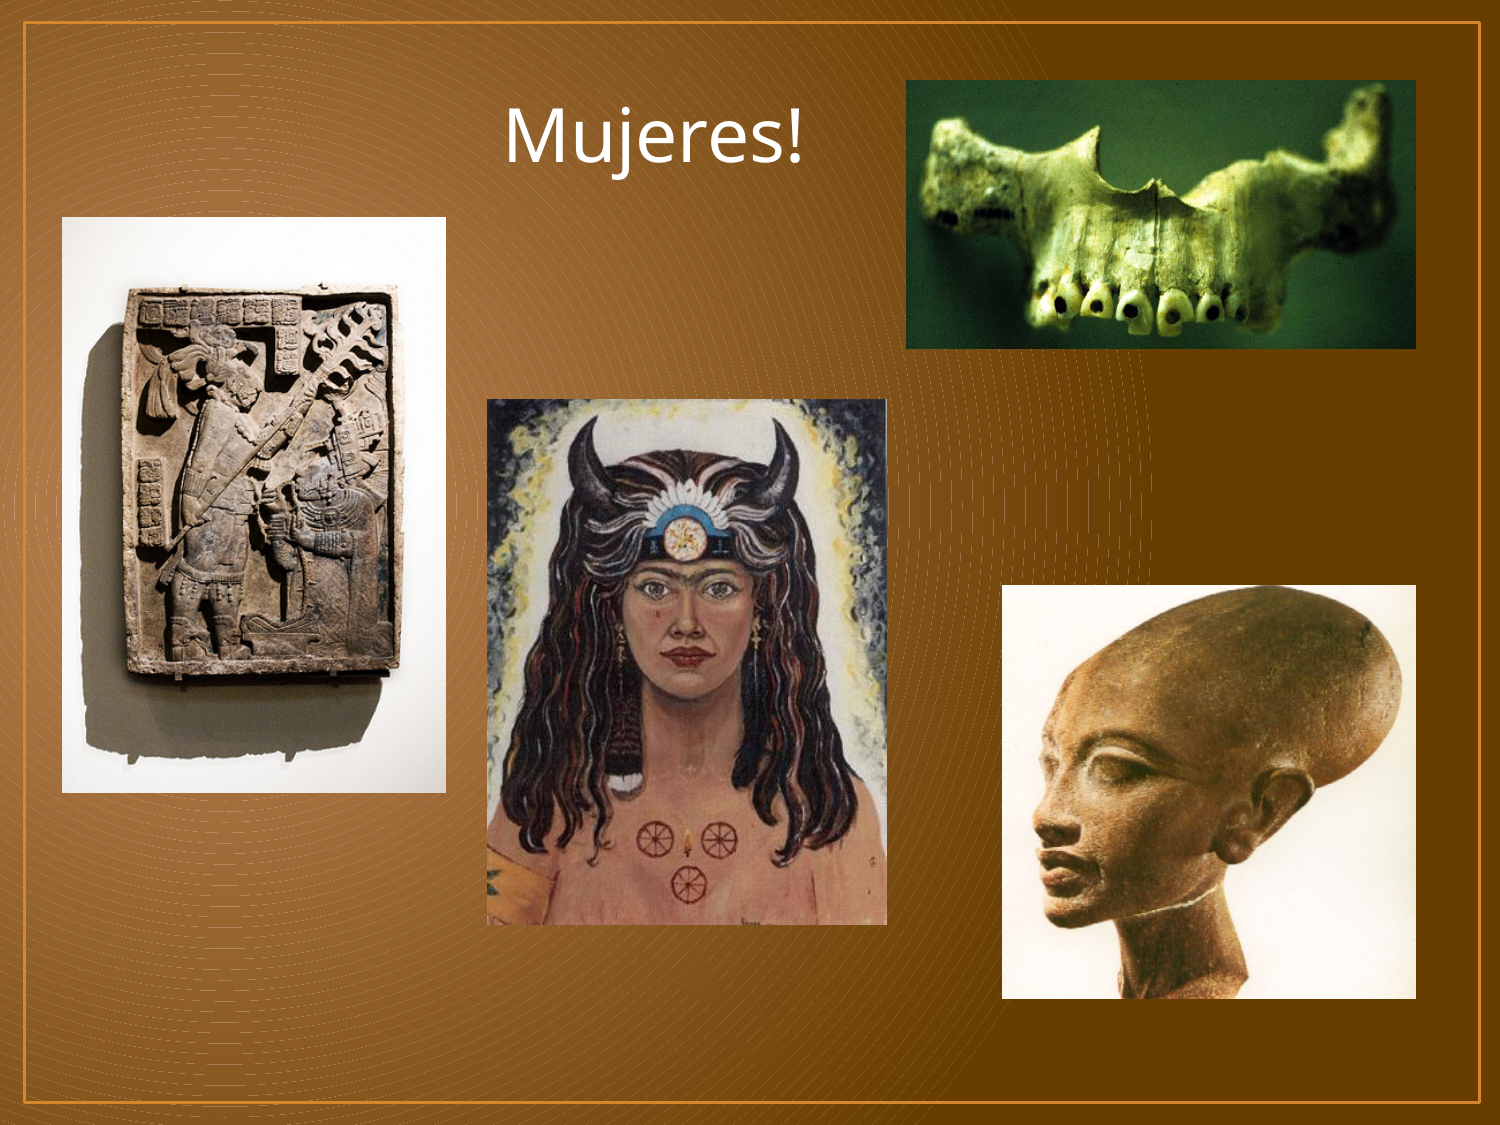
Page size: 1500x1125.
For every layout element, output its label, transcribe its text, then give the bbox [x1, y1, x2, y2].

picture [1002, 585, 1416, 999]
picture [906, 80, 1416, 350]
picture [62, 216, 446, 793]
text_box Mujeres! [487, 80, 897, 186]
picture [486, 399, 887, 926]
